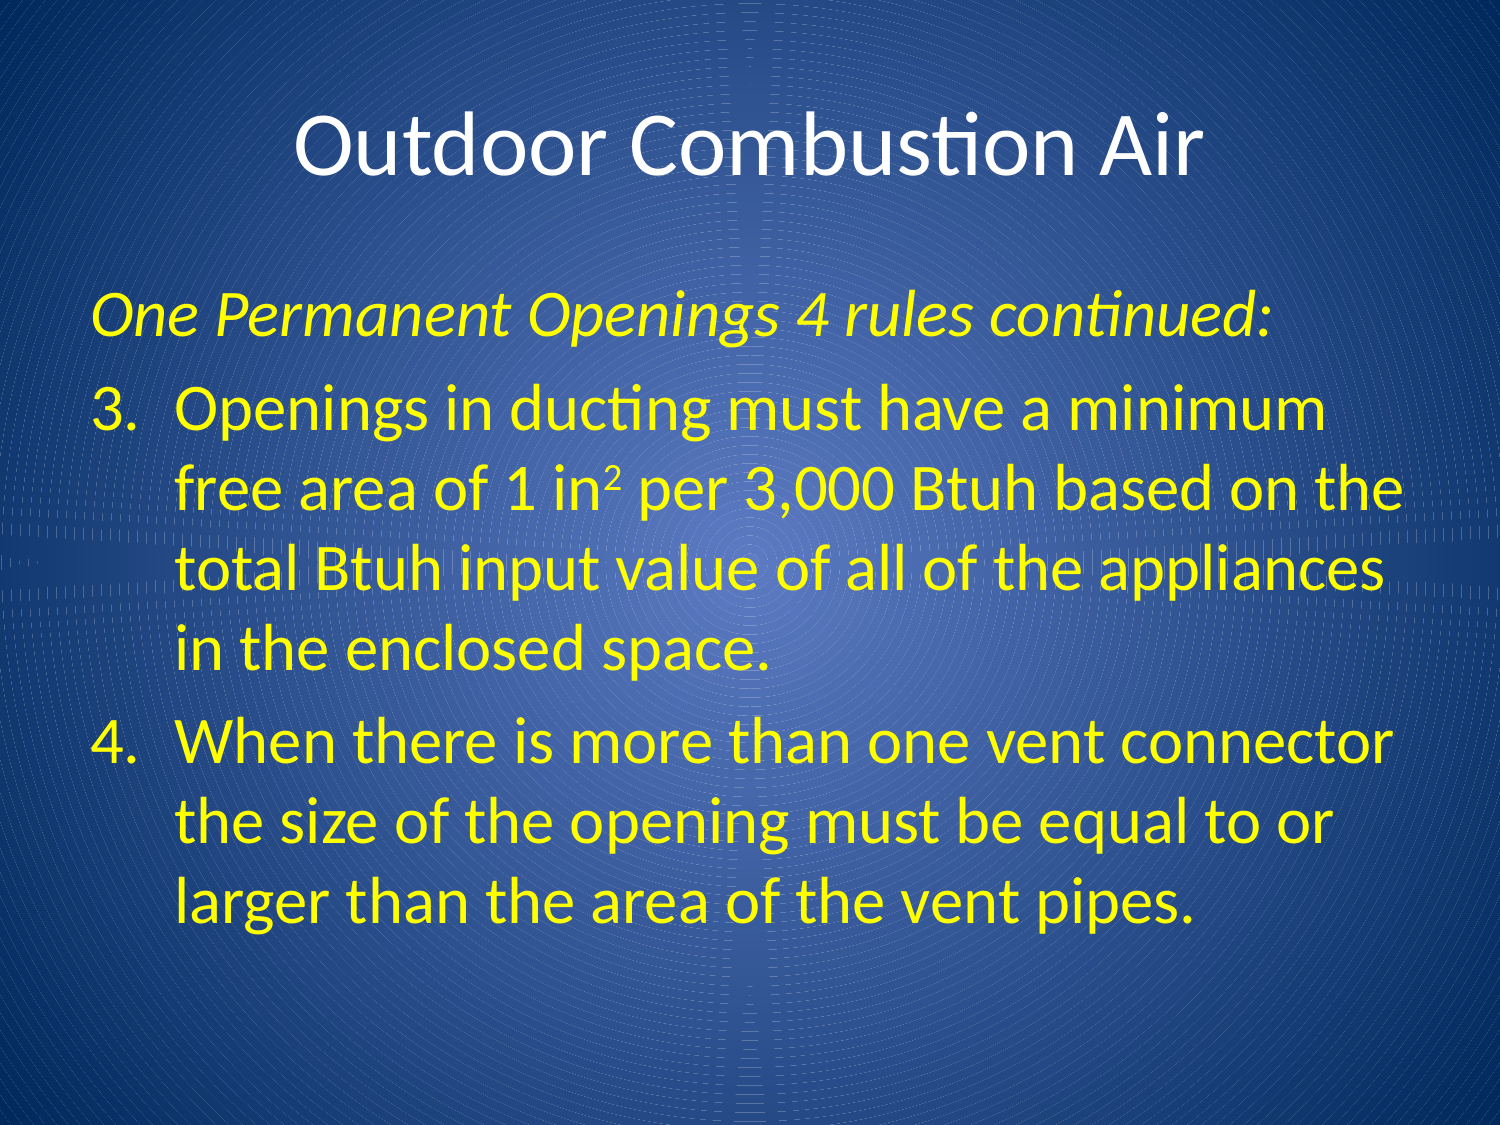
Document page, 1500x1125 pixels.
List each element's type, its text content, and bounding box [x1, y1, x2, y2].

title Outdoor Combustion Air [75, 45, 1425, 233]
list One Permanent Openings 4 rules continued: Openings in ducting must have a minimum free area of 1 in2 per 3,000 Btuh based on the total Btuh input value of all of the appliances in the enclosed space. When there is more than one vent connector the size of the opening must be equal to or larger than the area of the vent pipes. [75, 262, 1425, 1088]
